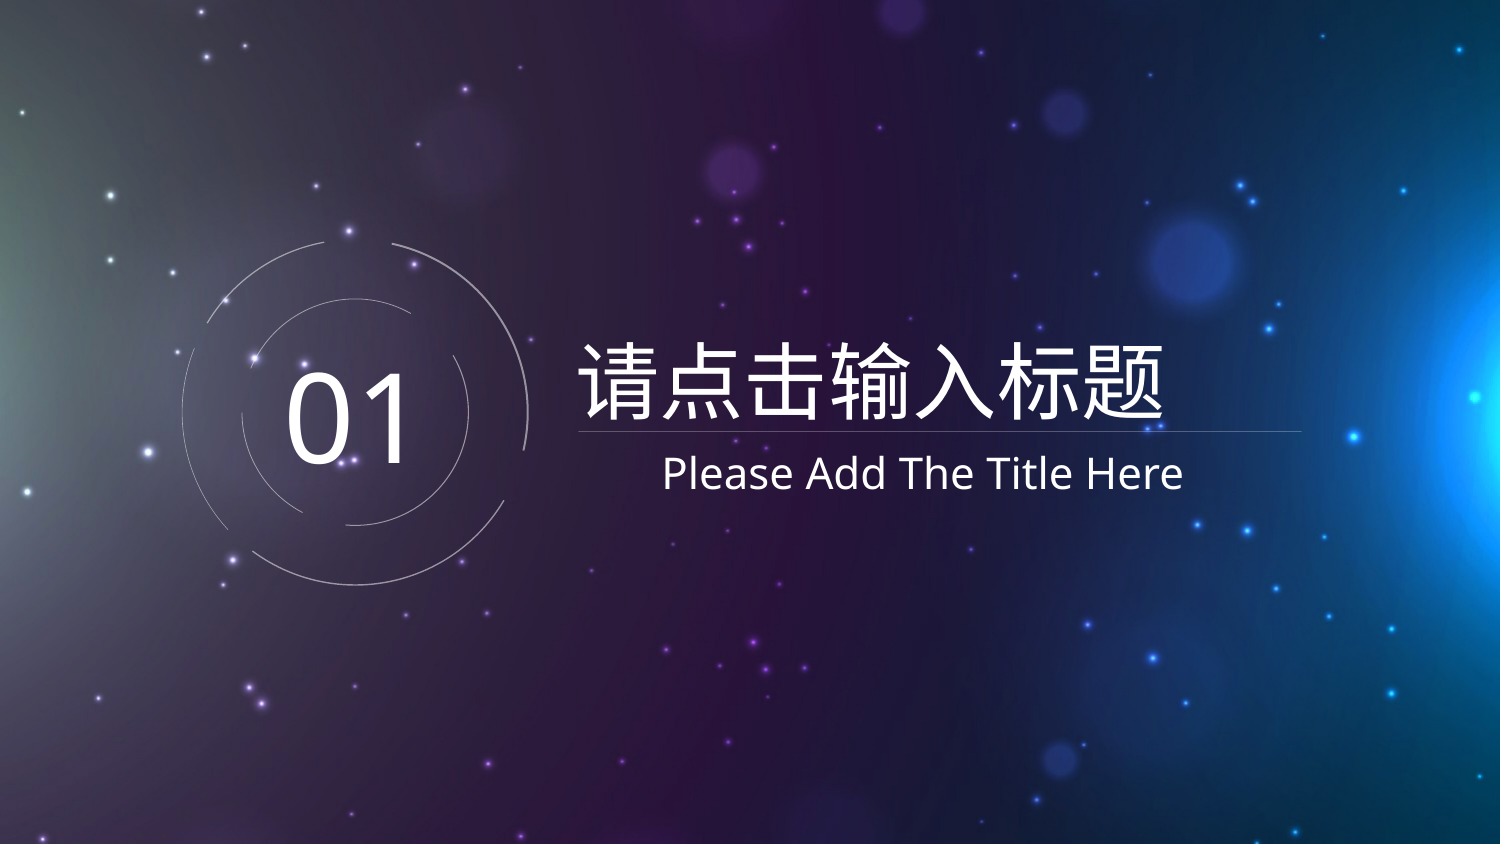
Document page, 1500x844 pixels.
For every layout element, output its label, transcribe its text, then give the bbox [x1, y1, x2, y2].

picture [0, 0, 1500, 844]
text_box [181, 238, 529, 586]
text_box 请点击输入标题 [560, 321, 1326, 438]
text_box Please Add The Title Here [646, 438, 1257, 506]
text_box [241, 298, 469, 526]
